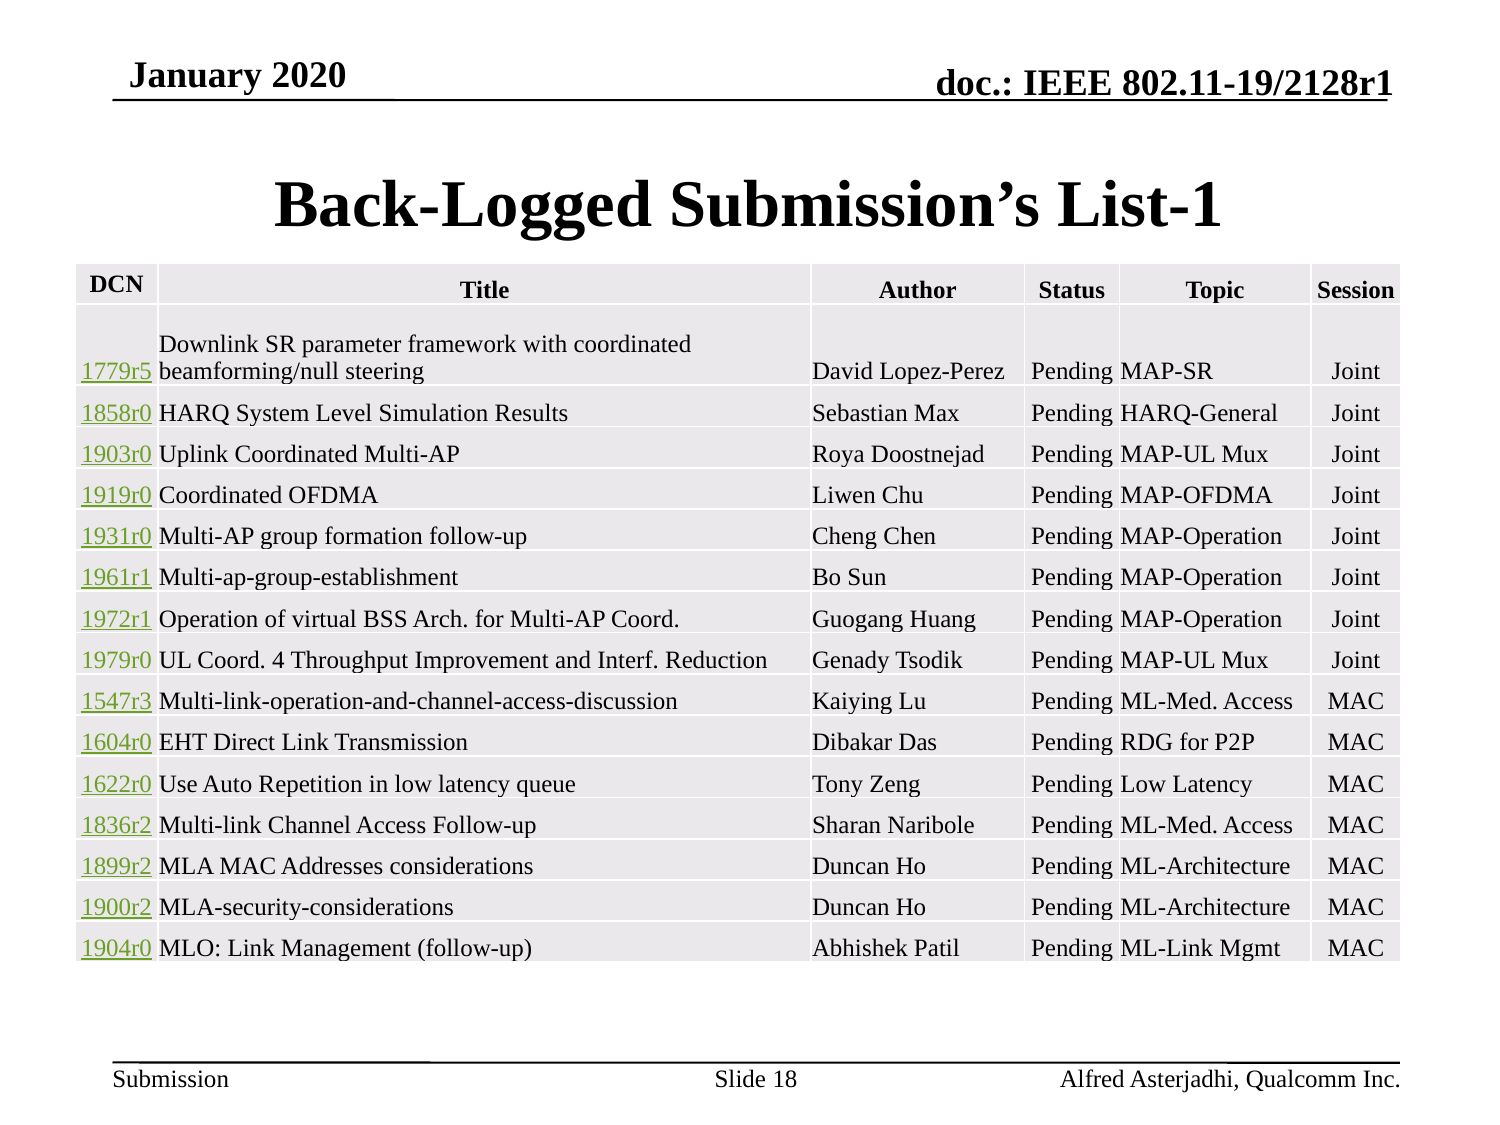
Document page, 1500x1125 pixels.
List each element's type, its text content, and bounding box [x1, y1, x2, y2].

table_cell MAP-Operation [1120, 592, 1310, 632]
table_cell MLA MAC Addresses considerations [159, 840, 810, 879]
table_cell Bo Sun [812, 551, 1024, 590]
table_cell RDG for P2P [1120, 716, 1310, 755]
table_cell 1979r0 [76, 633, 157, 673]
table_cell MAC [1312, 675, 1400, 714]
table_cell Pending [1025, 305, 1119, 384]
table_cell 1903r0 [76, 427, 157, 467]
table_cell MAP-UL Mux [1120, 633, 1310, 673]
table_cell MAC [1312, 798, 1400, 838]
table_cell Multi-AP group formation follow-up [159, 510, 810, 549]
table_header Session [1312, 264, 1400, 303]
table_cell MAP-SR [1120, 305, 1310, 384]
table_cell Low Latency [1120, 757, 1310, 797]
table_cell EHT Direct Link Transmission [159, 716, 810, 755]
table_cell MAC [1312, 716, 1400, 755]
table_cell Liwen Chu [812, 469, 1024, 508]
table_cell 1779r5 [76, 305, 157, 384]
table_cell Uplink Coordinated Multi-AP [159, 427, 810, 467]
table_cell Pending [1025, 716, 1119, 755]
table_cell Pending [1025, 386, 1119, 426]
table_cell Joint [1312, 592, 1400, 632]
table_cell ML-Link Mgmt [1120, 922, 1310, 961]
table_cell MAC [1312, 840, 1400, 879]
table_cell Pending [1025, 881, 1119, 920]
table_cell Joint [1312, 469, 1400, 508]
table_cell 1900r2 [76, 881, 157, 920]
table_cell Multi-link Channel Access Follow-up [159, 798, 810, 838]
table_cell 1919r0 [76, 469, 157, 508]
table_cell Multi-ap-group-establishment [159, 551, 810, 590]
table_cell 1961r1 [76, 551, 157, 590]
slide_number Slide 18 [712, 1061, 800, 1123]
table_cell Genady Tsodik [812, 633, 1024, 673]
table_cell Cheng Chen [812, 510, 1024, 549]
table_cell Joint [1312, 633, 1400, 673]
table_cell Pending [1025, 592, 1119, 632]
table_cell ML-Architecture [1120, 840, 1310, 879]
table_header Topic [1120, 264, 1310, 303]
table_cell Pending [1025, 510, 1119, 549]
table_cell 1547r3 [76, 675, 157, 714]
title Back-Logged Submission’s List-1 [112, 112, 1388, 262]
table_cell Joint [1312, 386, 1400, 426]
table_cell Kaiying Lu [812, 675, 1024, 714]
table_cell Sharan Naribole [812, 798, 1024, 838]
table_cell Coordinated OFDMA [159, 469, 810, 508]
table_header Author [812, 264, 1024, 303]
table_header DCN [76, 264, 157, 303]
table_cell MAP-OFDMA [1120, 469, 1310, 508]
table_cell MAC [1312, 922, 1400, 961]
table_cell Tony Zeng [812, 757, 1024, 797]
table_cell Operation of virtual BSS Arch. for Multi-AP Coord. [159, 592, 810, 632]
table_header Status [1025, 264, 1119, 303]
table_cell MLA-security-considerations [159, 881, 810, 920]
table_cell MAP-Operation [1120, 510, 1310, 549]
table_cell Pending [1025, 922, 1119, 961]
table_cell MAC [1312, 757, 1400, 797]
table_cell Pending [1025, 551, 1119, 590]
text_box January 2020 [114, 42, 493, 88]
table_cell Duncan Ho [812, 881, 1024, 920]
table_cell ML-Med. Access [1120, 675, 1310, 714]
table_cell Joint [1312, 551, 1400, 590]
table_cell Pending [1025, 633, 1119, 673]
table_cell UL Coord. 4 Throughput Improvement and Interf. Reduction [159, 633, 810, 673]
table_cell MAP-Operation [1120, 551, 1310, 590]
table_header Title [159, 264, 810, 303]
footer Alfred Asterjadhi, Qualcomm Inc. [878, 1061, 1402, 1093]
table_cell Pending [1025, 840, 1119, 879]
table_cell Joint [1312, 510, 1400, 549]
table_cell MLO: Link Management (follow-up) [159, 922, 810, 961]
table_cell 1604r0 [76, 716, 157, 755]
table_cell 1931r0 [76, 510, 157, 549]
table_cell Duncan Ho [812, 840, 1024, 879]
table_cell Abhishek Patil [812, 922, 1024, 961]
table_cell Multi-link-operation-and-channel-access-discussion [159, 675, 810, 714]
table_cell HARQ-General [1120, 386, 1310, 426]
table_cell Pending [1025, 427, 1119, 467]
table_cell 1836r2 [76, 798, 157, 838]
table_cell Joint [1312, 427, 1400, 467]
table_cell ML-Architecture [1120, 881, 1310, 920]
table_cell Dibakar Das [812, 716, 1024, 755]
table_cell Pending [1025, 798, 1119, 838]
table_cell MAP-UL Mux [1120, 427, 1310, 467]
table_cell Pending [1025, 757, 1119, 797]
table_cell 1972r1 [76, 592, 157, 632]
table_cell Pending [1025, 675, 1119, 714]
table_cell Downlink SR parameter framework with coordinated beamforming/null steering [159, 305, 810, 384]
table_cell HARQ System Level Simulation Results [159, 386, 810, 426]
table_cell Guogang Huang [812, 592, 1024, 632]
table_cell 1904r0 [76, 922, 157, 961]
table_cell ML-Med. Access [1120, 798, 1310, 838]
table_cell Joint [1312, 305, 1400, 384]
table_cell 1622r0 [76, 757, 157, 797]
table_cell Pending [1025, 469, 1119, 508]
table_cell 1899r2 [76, 840, 157, 879]
table_cell Roya Doostnejad [812, 427, 1024, 467]
table_cell 1858r0 [76, 386, 157, 426]
table_cell Use Auto Repetition in low latency queue [159, 757, 810, 797]
table_cell MAC [1312, 881, 1400, 920]
table_cell Sebastian Max [812, 386, 1024, 426]
table_cell David Lopez-Perez [812, 305, 1024, 384]
